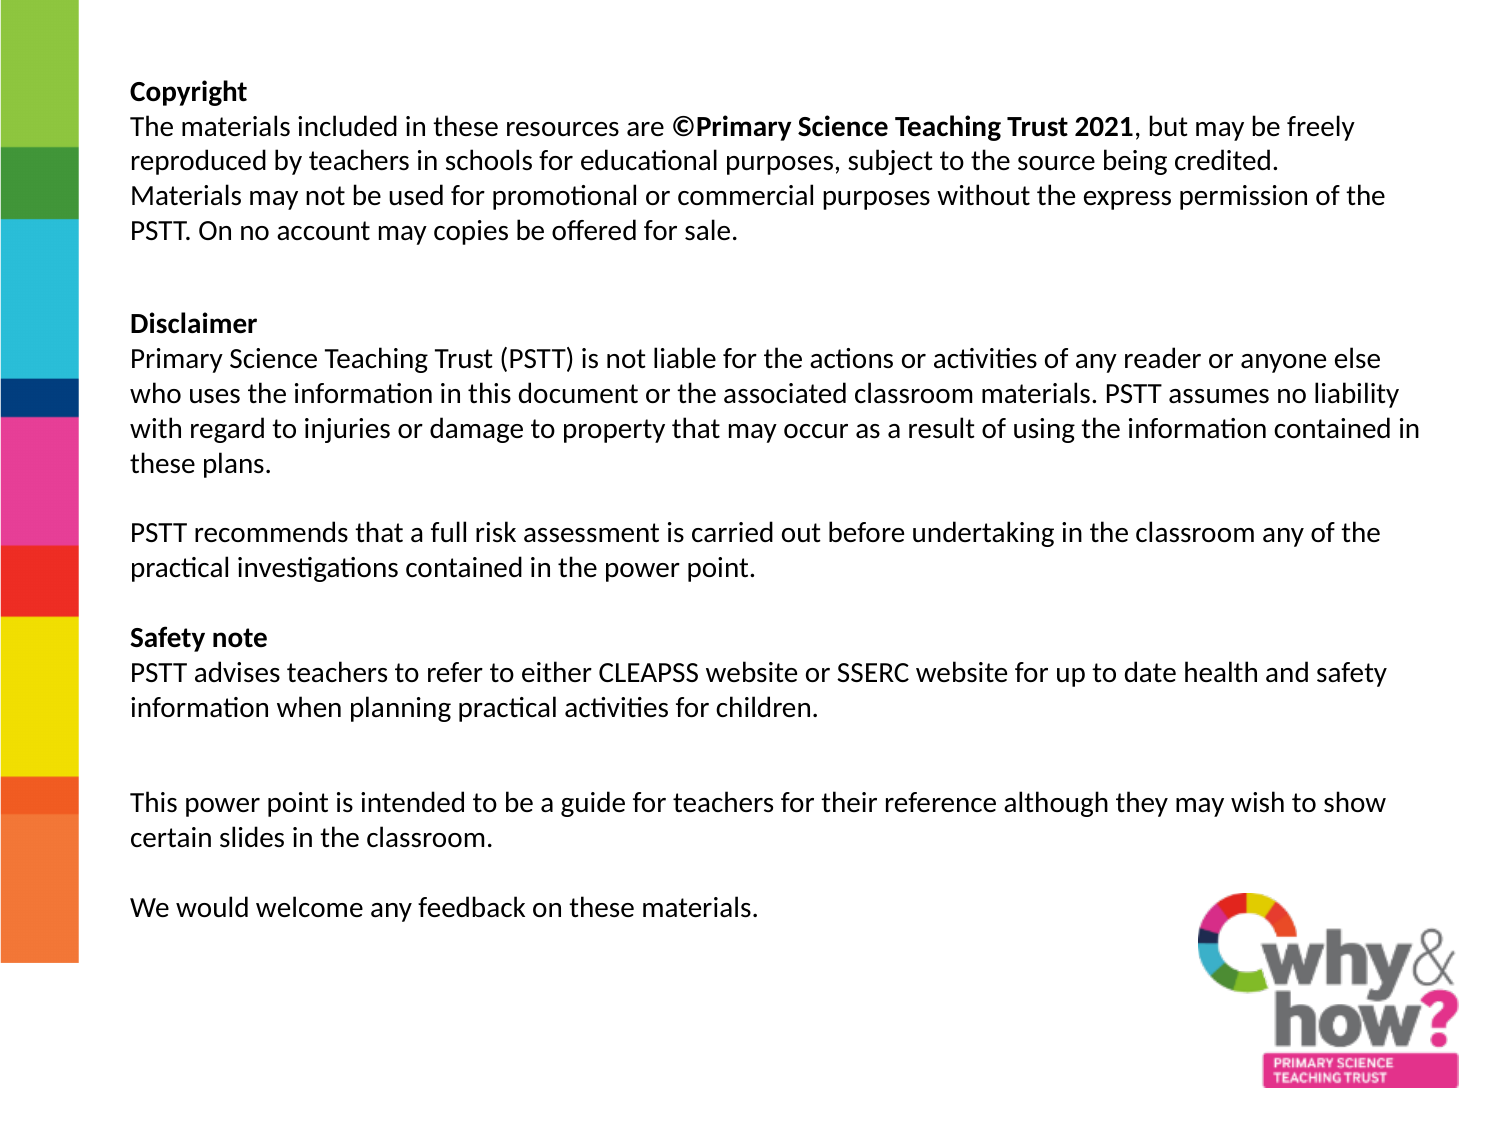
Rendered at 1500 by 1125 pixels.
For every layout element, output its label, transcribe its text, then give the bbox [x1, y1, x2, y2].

text_box Disclaimer Primary Science Teaching Trust (PSTT) is not liable for the actions or activities of any reader or anyone else who uses the information in this document or the associated classroom materials. PSTT assumes no liability with regard to injuries or damage to property that may occur as a result of using the information contained in these plans. PSTT recommends that a full risk assessment is carried out before undertaking in the classroom any of the practical investigations contained in the power point. Safety note PSTT advises teachers to refer to either CLEAPSS website or SSERC website for up to date health and safety information when planning practical activities for children. [115, 296, 1442, 731]
picture [1, 0, 78, 962]
picture [1198, 893, 1459, 1088]
text_box Copyright The materials included in these resources are ©Primary Science Teaching Trust 2021, but may be freely reproduced by teachers in schools for educational purposes, subject to the source being credited. Materials may not be used for promotional or commercial purposes without the express permission of the PSTT. On no account may copies be offered for sale. [115, 64, 1442, 254]
text_box This power point is intended to be a guide for teachers for their reference although they may wish to show certain slides in the classroom. We would welcome any feedback on these materials. [115, 776, 1442, 931]
